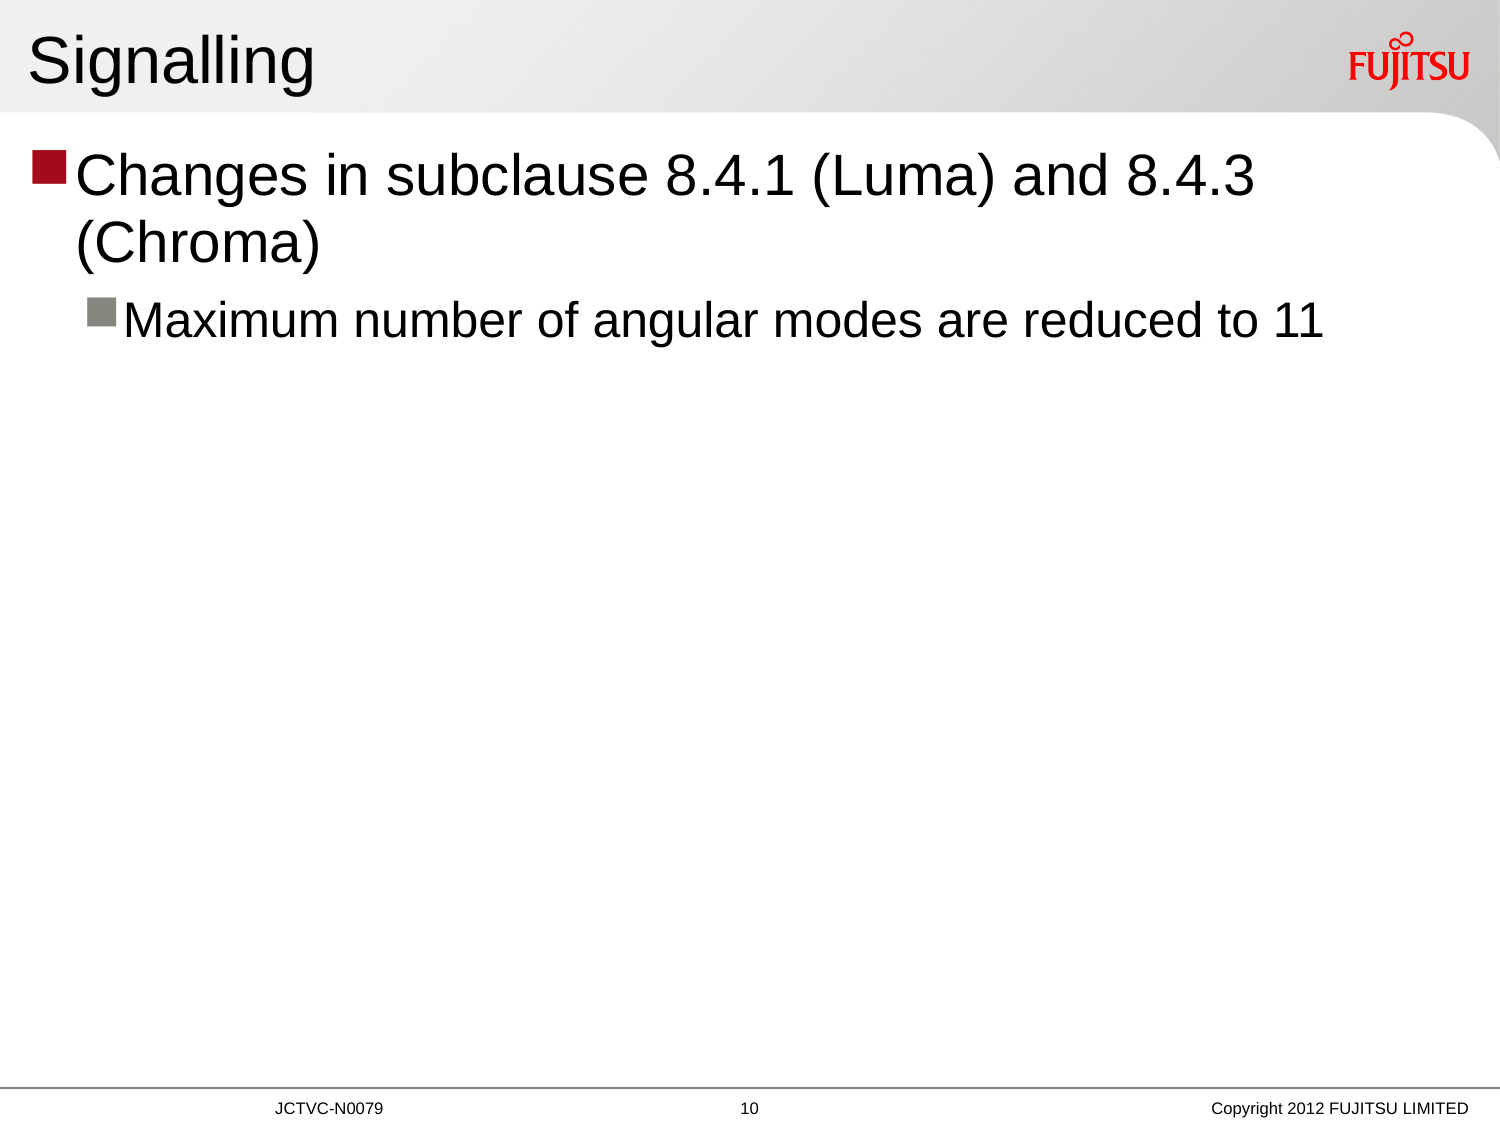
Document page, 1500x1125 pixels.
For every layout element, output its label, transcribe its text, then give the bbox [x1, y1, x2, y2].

footer Copyright 2012 FUJITSU LIMITED [809, 1091, 1470, 1125]
slide_number 9 [705, 1091, 794, 1125]
picture [0, 0, 1500, 176]
title Signalling [27, 0, 1317, 114]
list Changes in subclause 8.4.1 (Luma) and 8.4.3 (Chroma) Maximum number of angular modes are reduced to 11 [27, 142, 1469, 1061]
